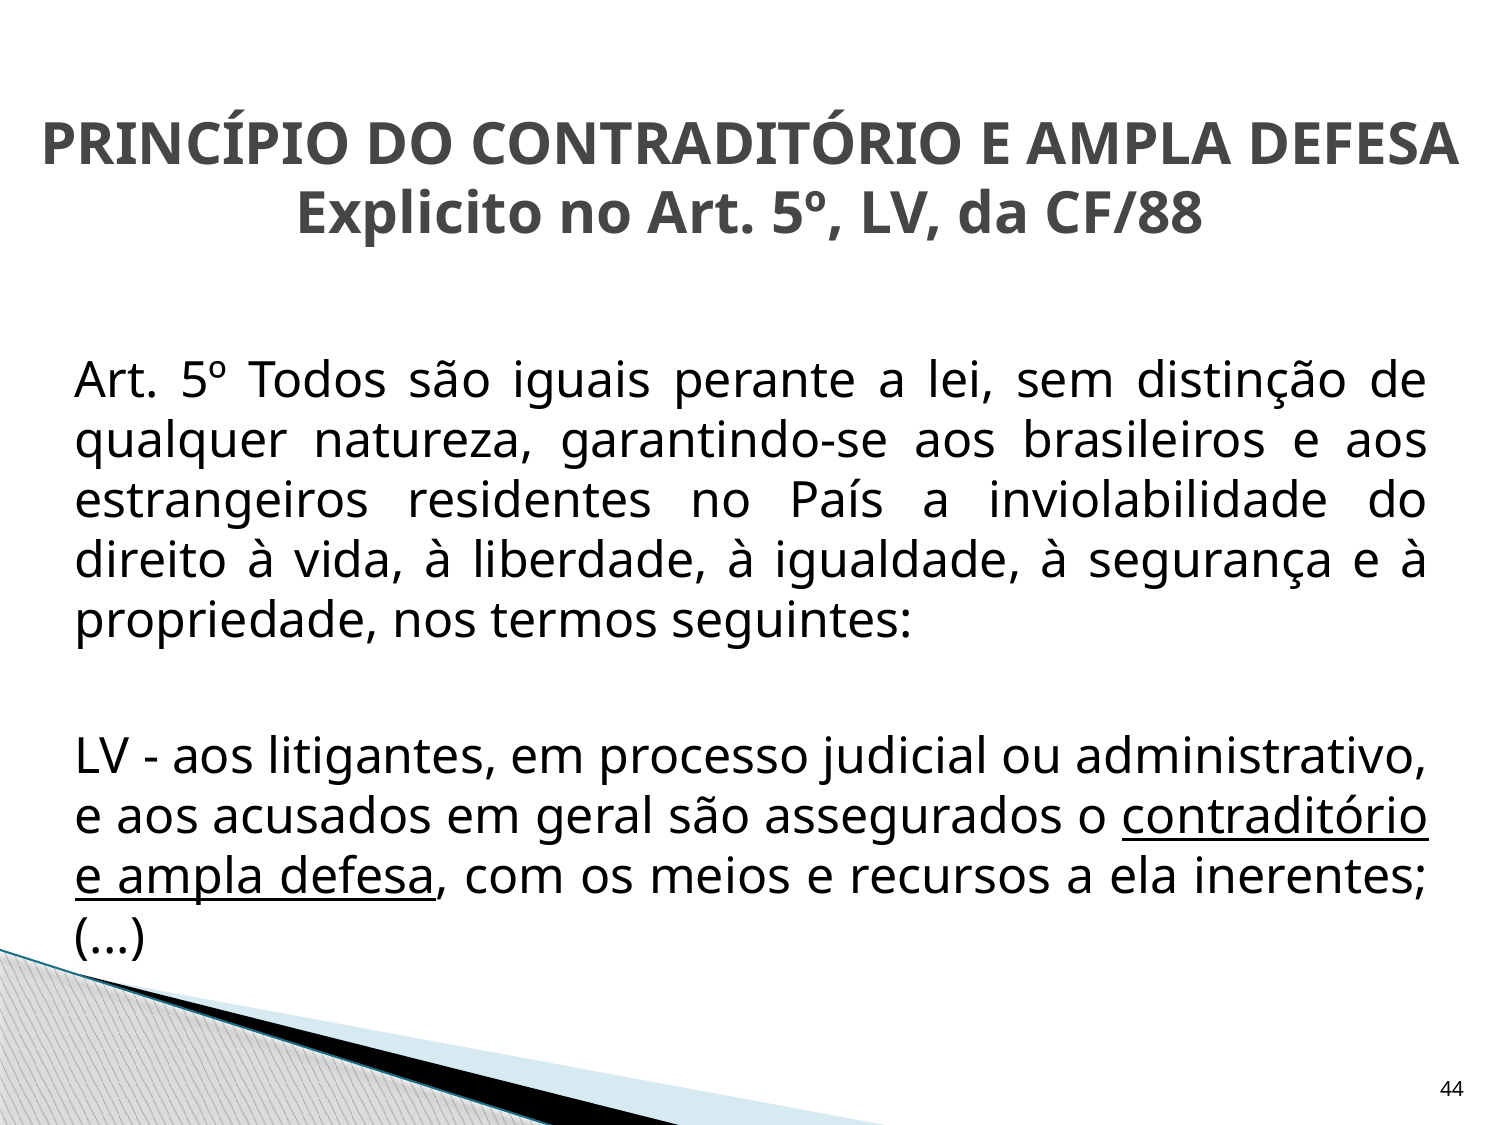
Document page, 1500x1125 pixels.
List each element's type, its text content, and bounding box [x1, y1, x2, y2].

title PRINCÍPIO DO CONTRADITÓRIO E AMPLA DEFESA Explicito no Art. 5º, LV, da CF/88 [0, 46, 1500, 305]
list Art. 5º Todos são iguais perante a lei, sem distinção de qualquer natureza, garantindo-se aos brasileiros e aos estrangeiros residentes no País a inviolabilidade do direito à vida, à liberdade, à igualdade, à segurança e à propriedade, nos termos seguintes: LV - aos litigantes, em processo judicial ou administrativo, e aos acusados em geral são assegurados o contraditório e ampla defesa, com os meios e recursos a ela inerentes; (...) [0, 339, 1444, 1043]
slide_number 44 [1418, 1051, 1479, 1112]
